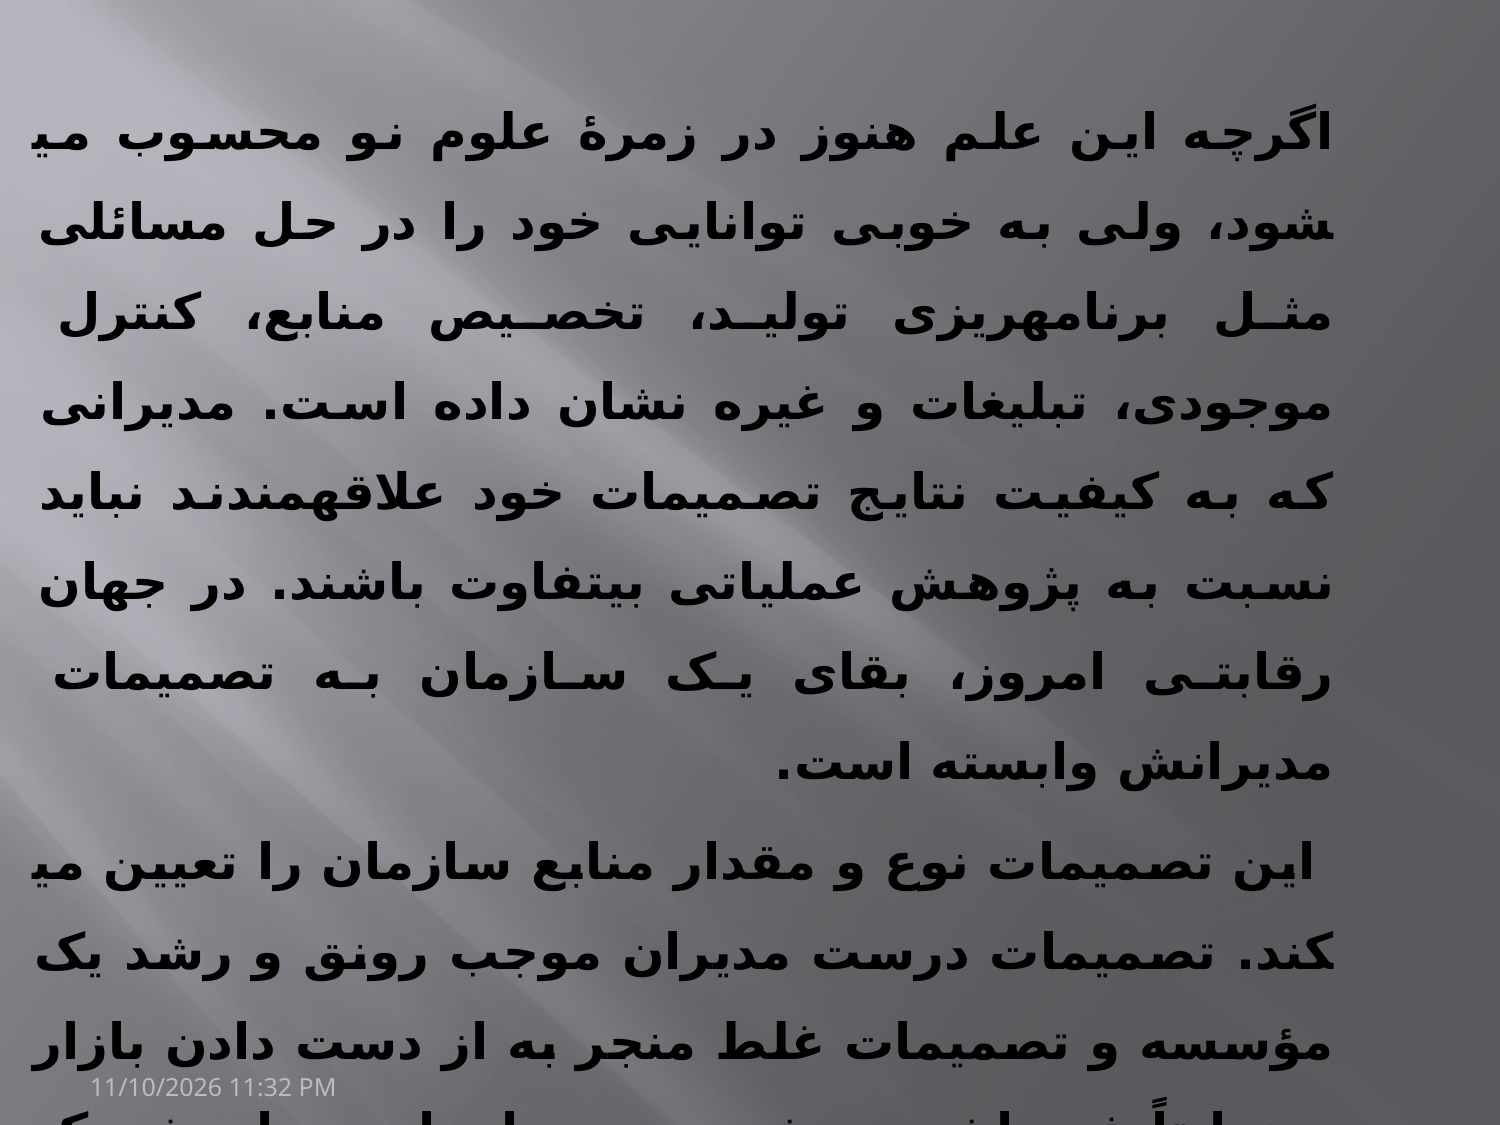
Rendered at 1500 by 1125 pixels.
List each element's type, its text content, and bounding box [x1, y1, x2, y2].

list اگرچه این علم هنوز در زمرۀ علوم نو محسوب می­شود، ولی به خوبی توانایی خود را در حل مسائلی مثل برنامه­ریزی تولید، تخصیص منابع، کنترل موجودی، تبلیغات و غیره نشان داده است. مدیرانی که به کیفیت نتایج تصمیمات خود علاقه­مندند نباید نسبت به پژوهش عملیاتی بی­تفاوت باشند. در جهان رقابتی امروز، بقای یک سازمان به تصمیمات مدیرانش وابسته است. این تصمیمات نوع و مقدار منابع سازمان را تعیین می­کند. تصمیمات درست مدیران موجب رونق و رشد یک مؤسسه و تصمیمات غلط منجر به از دست دادن بازار و نهایتاً فروپاشی می­شود. در جهان امروز ارزش یک مدیر به طور عمده بر اساس کیفیت تصمیماتش سنجیده می­شود. [17, 61, 1439, 1125]
slide_number 20/مارس/1 [75, 1052, 425, 1113]
